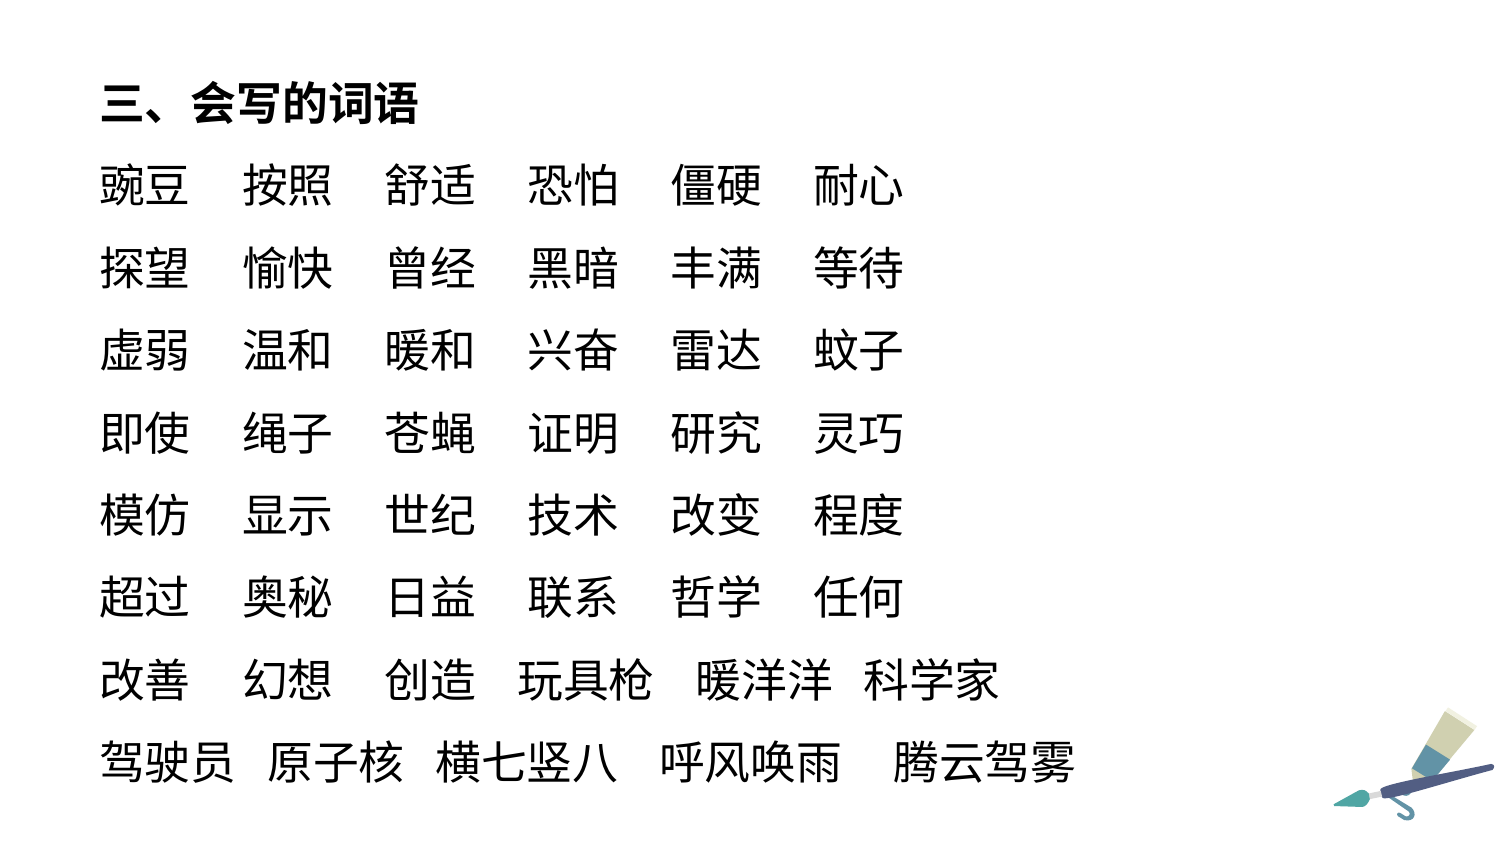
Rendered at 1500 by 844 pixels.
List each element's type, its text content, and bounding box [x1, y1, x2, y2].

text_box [1358, 708, 1481, 844]
text_box 三、会写的词语 豌豆 按照 舒适 恐怕 僵硬 耐心 探望 愉快 曾经 黑暗 丰满 等待 虚弱 温和 暖和 兴奋 雷达 蚊子 即使 绳子 苍蝇 证明 研究 灵巧 模仿 显示 世纪 技术 改变 程度 超过 奥秘 日益 联系 哲学 任何 改善 幻想 创造 玩具枪 暖洋洋 科学家 驾驶员 原子核 横七竖八 呼风唤雨 腾云驾雾 [84, 39, 1358, 797]
